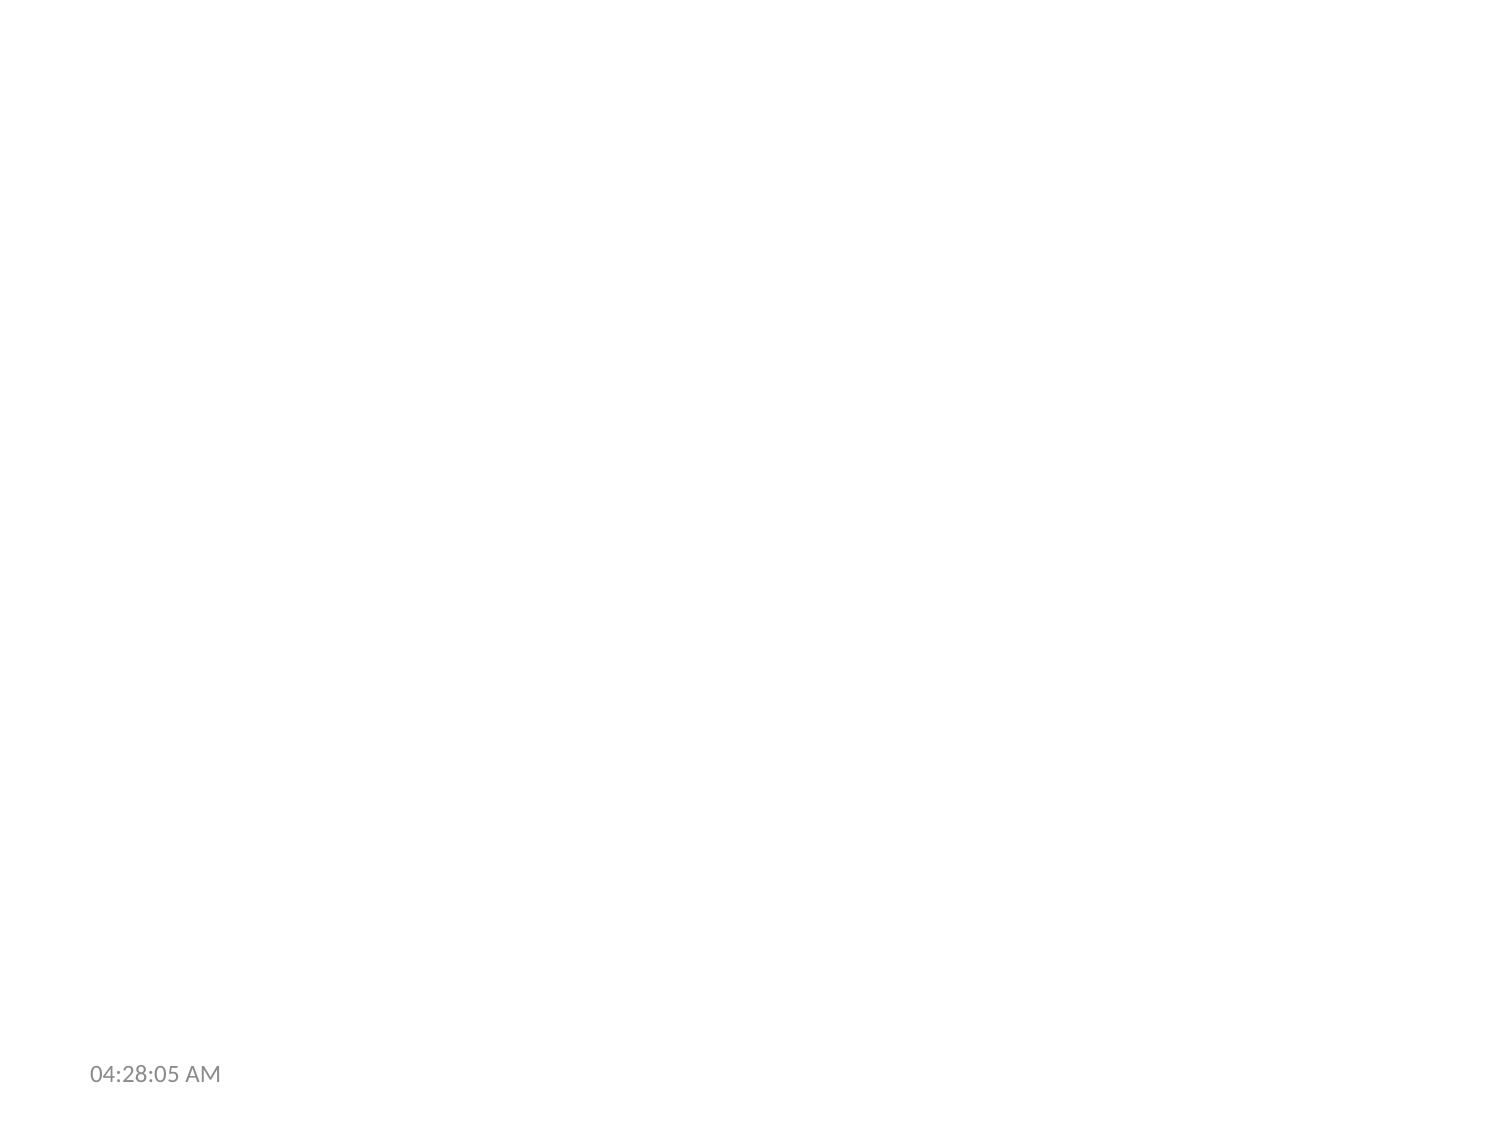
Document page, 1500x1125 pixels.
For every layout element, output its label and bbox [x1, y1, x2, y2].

slide_number [75, 1042, 425, 1103]
